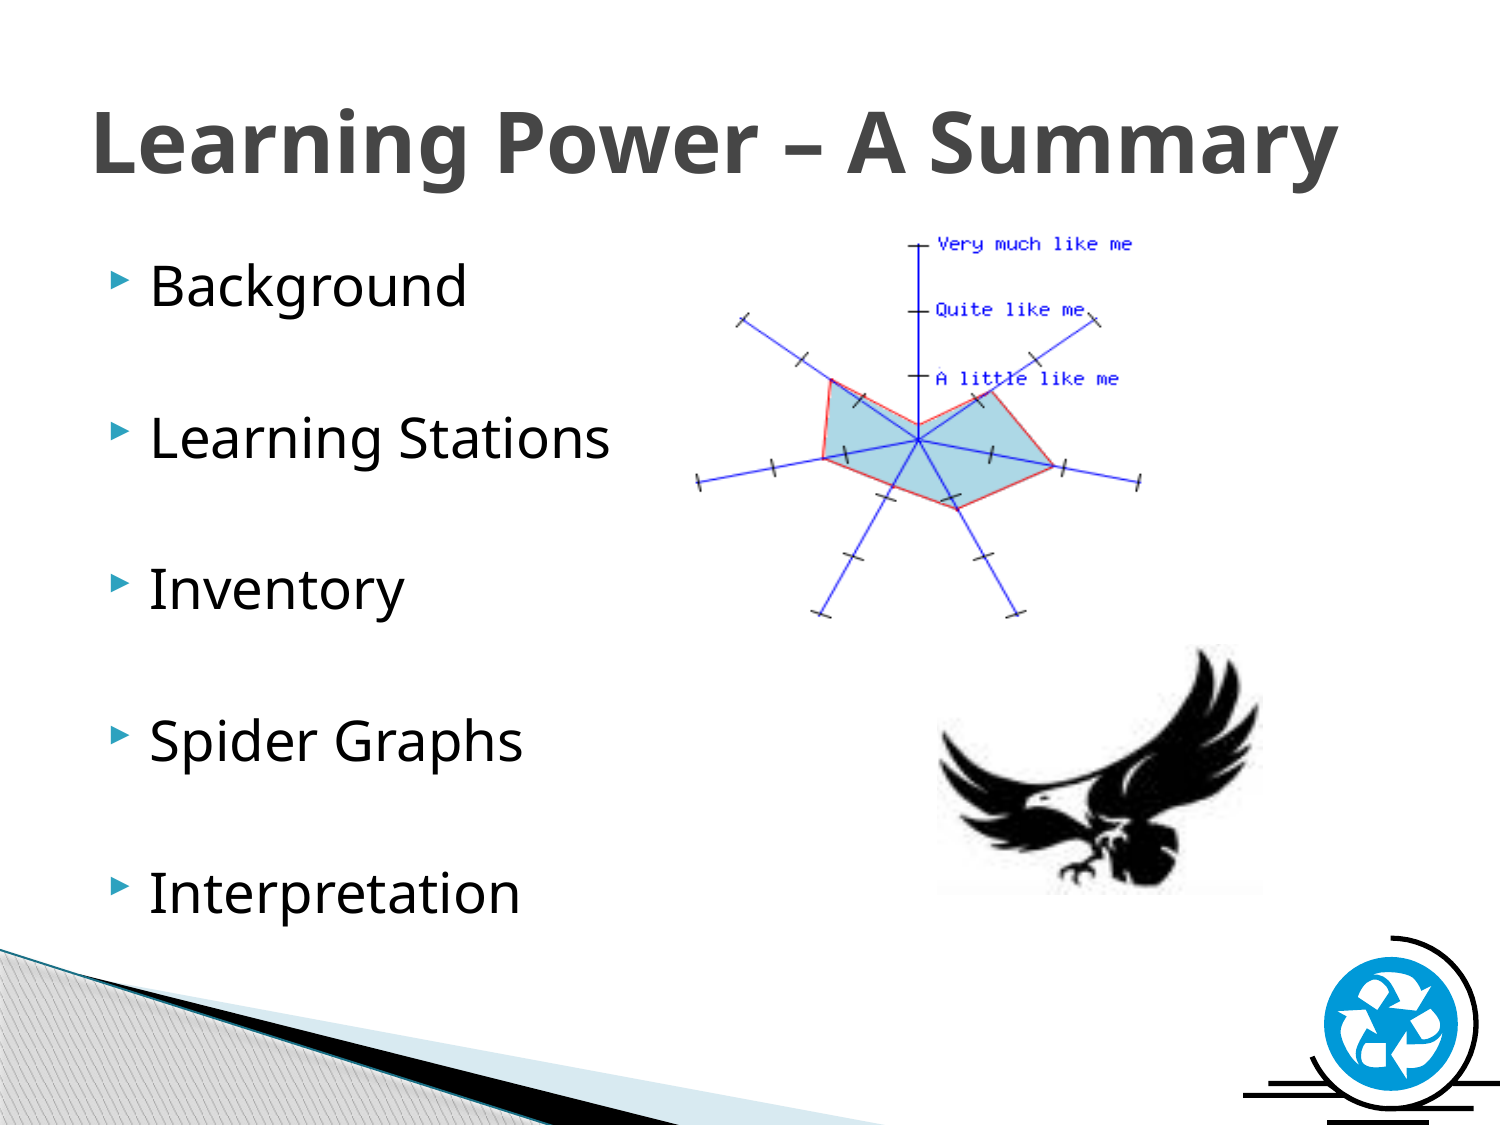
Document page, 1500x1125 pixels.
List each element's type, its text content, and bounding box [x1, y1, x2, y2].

picture [1242, 935, 1500, 1125]
list Background Learning Stations Inventory Spider Graphs Interpretation [75, 243, 1425, 986]
title Learning Power – A Summary [75, 45, 1425, 233]
picture [679, 234, 1263, 895]
